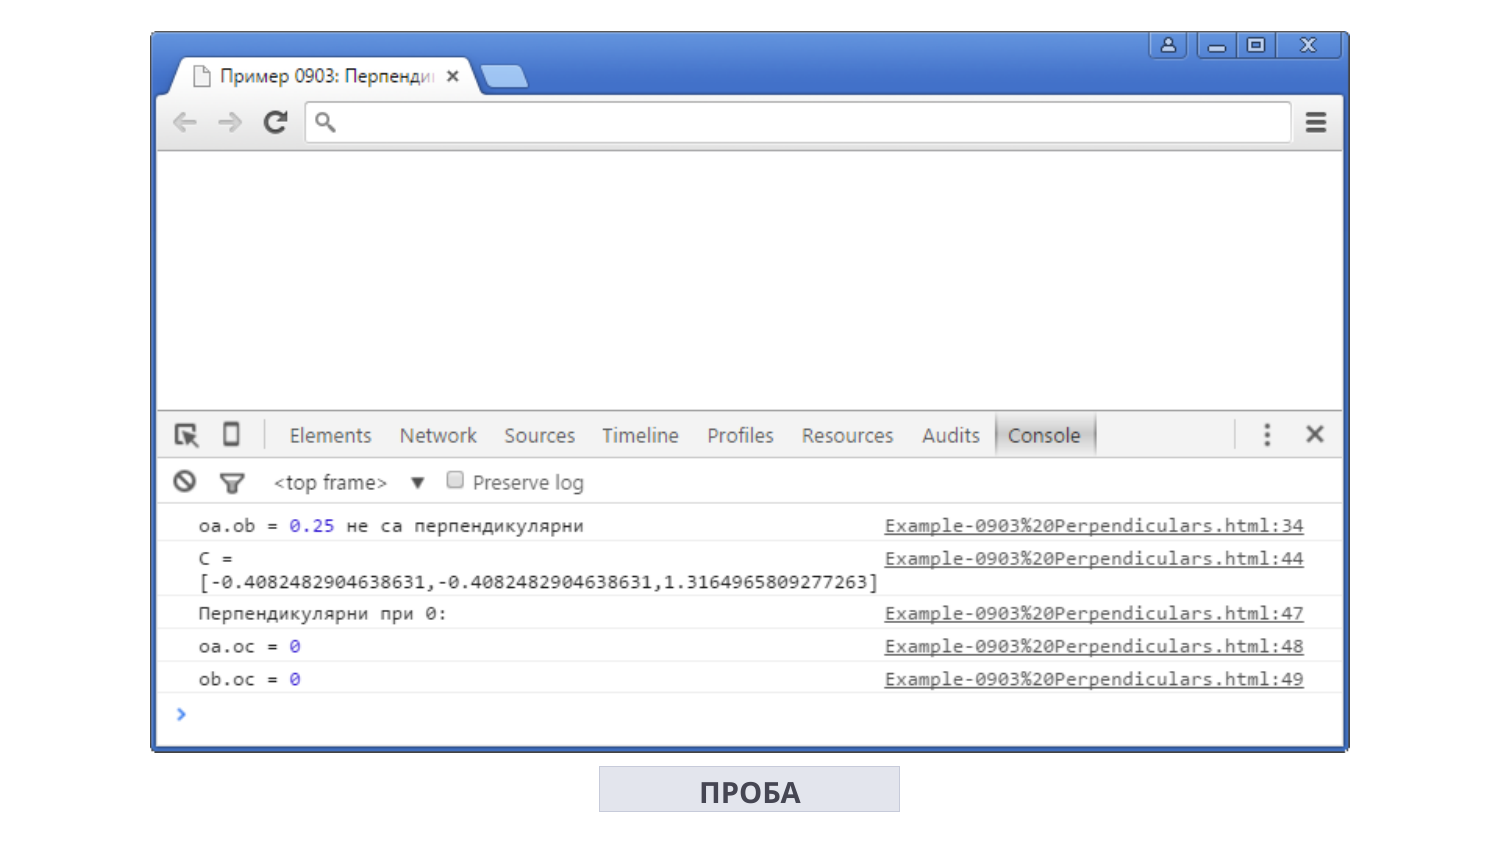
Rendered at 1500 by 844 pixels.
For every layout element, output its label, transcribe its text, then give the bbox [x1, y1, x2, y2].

text_box ПРОБА [599, 766, 900, 812]
picture [149, 31, 1351, 753]
